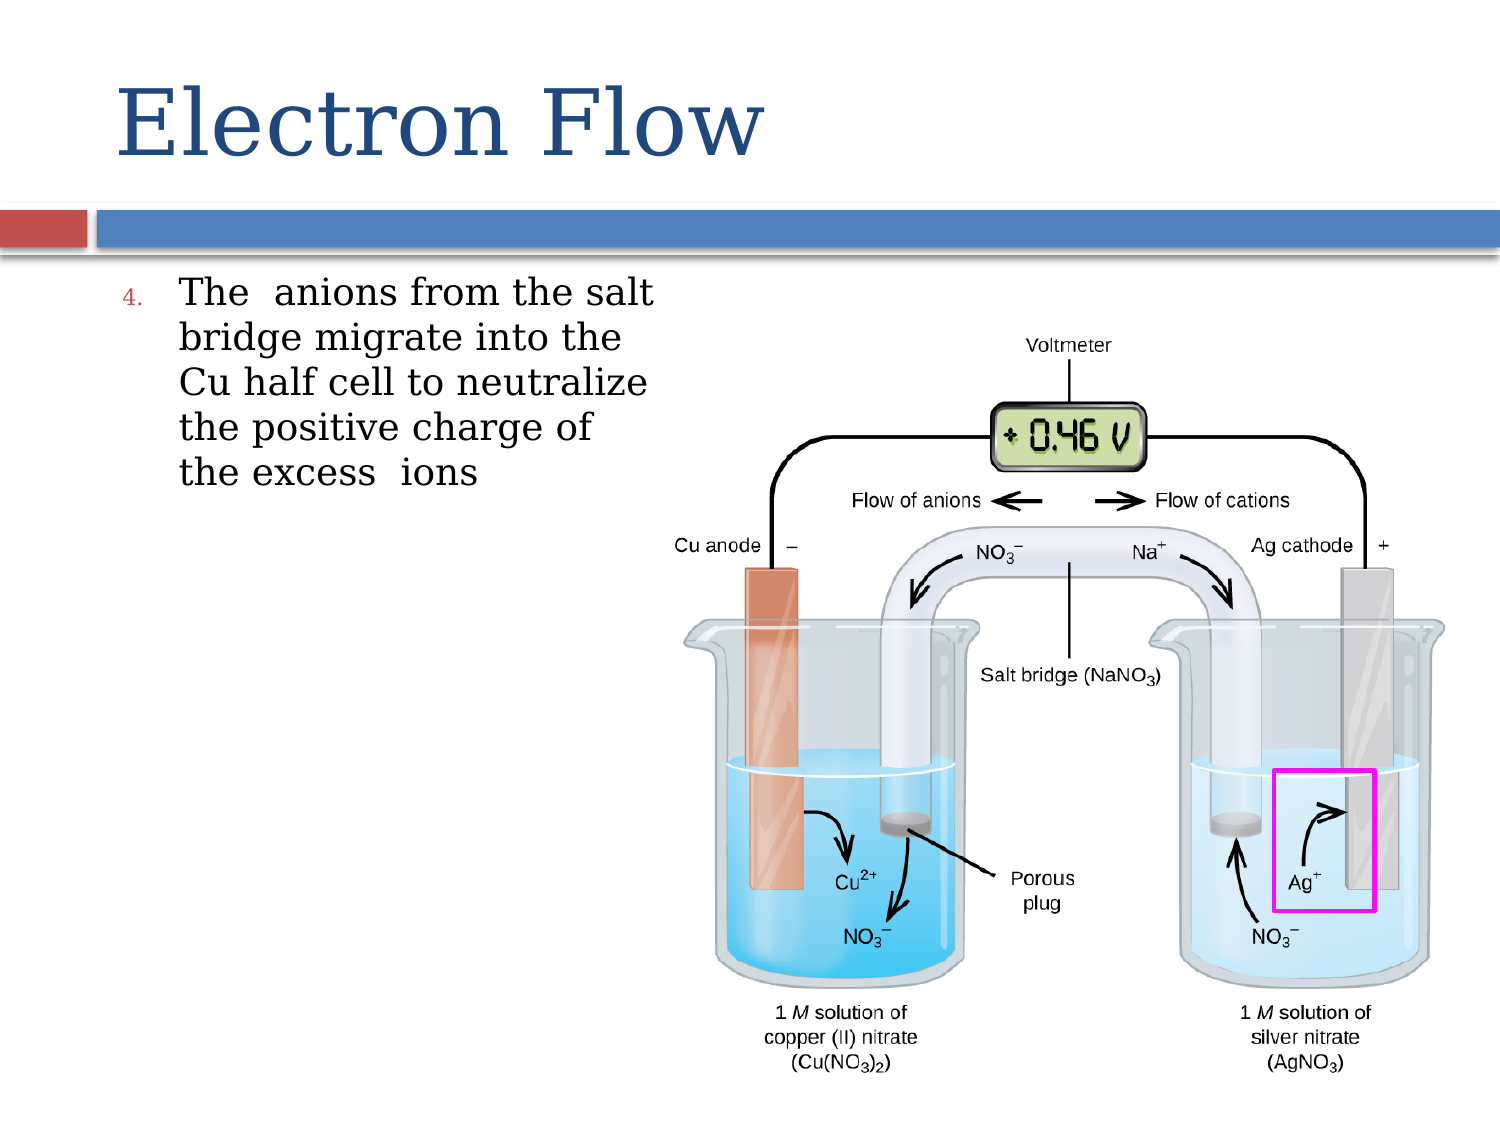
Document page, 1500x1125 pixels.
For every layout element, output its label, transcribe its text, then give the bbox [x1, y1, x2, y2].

title Electron Flow [99, 37, 1438, 200]
picture [654, 317, 1471, 1088]
